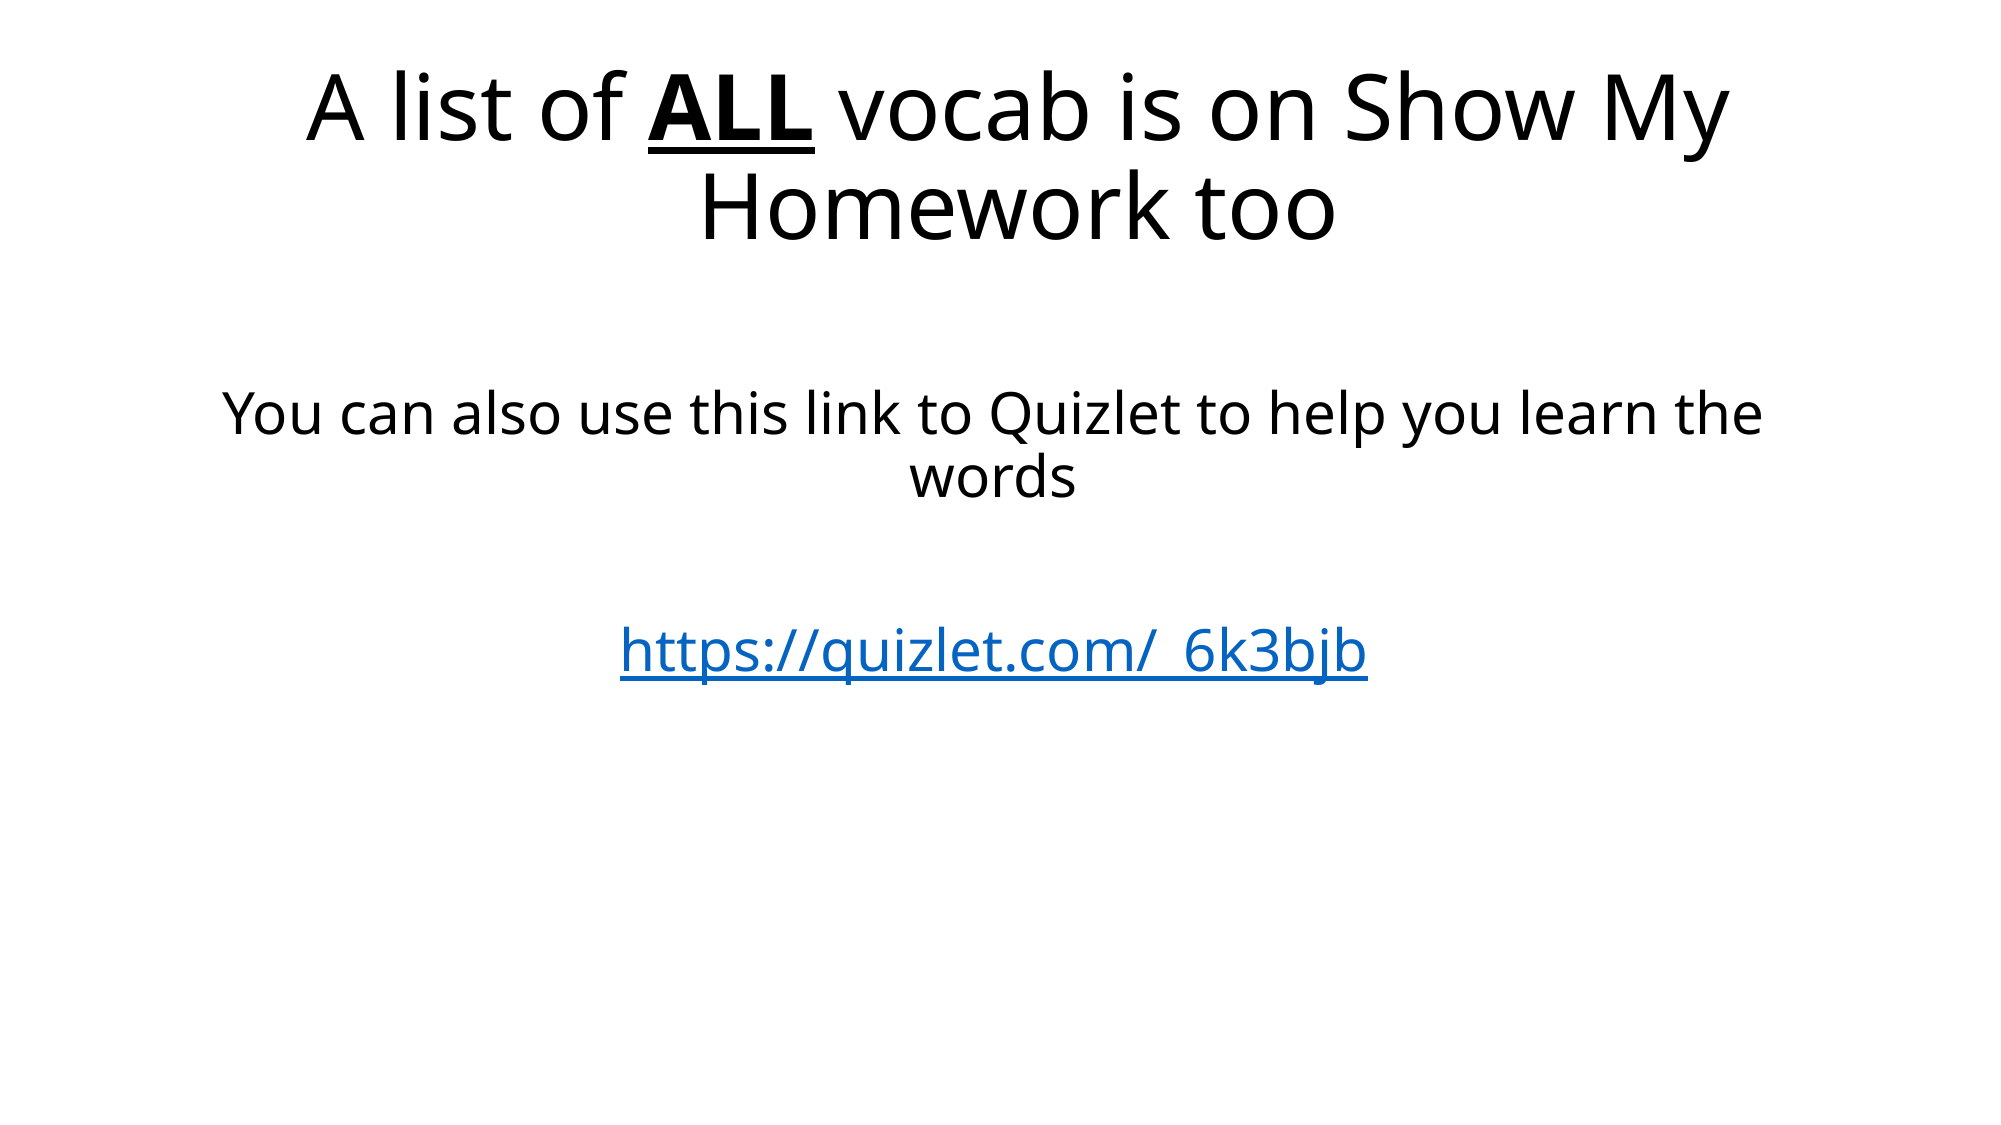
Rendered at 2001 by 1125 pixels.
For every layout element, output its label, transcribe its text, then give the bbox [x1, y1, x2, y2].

list You can also use this link to Quizlet to help you learn the words https://quizlet.com/_6k3bjb [131, 376, 1857, 1091]
title A list of ALL vocab is on Show My Homework too [156, 51, 1882, 269]
